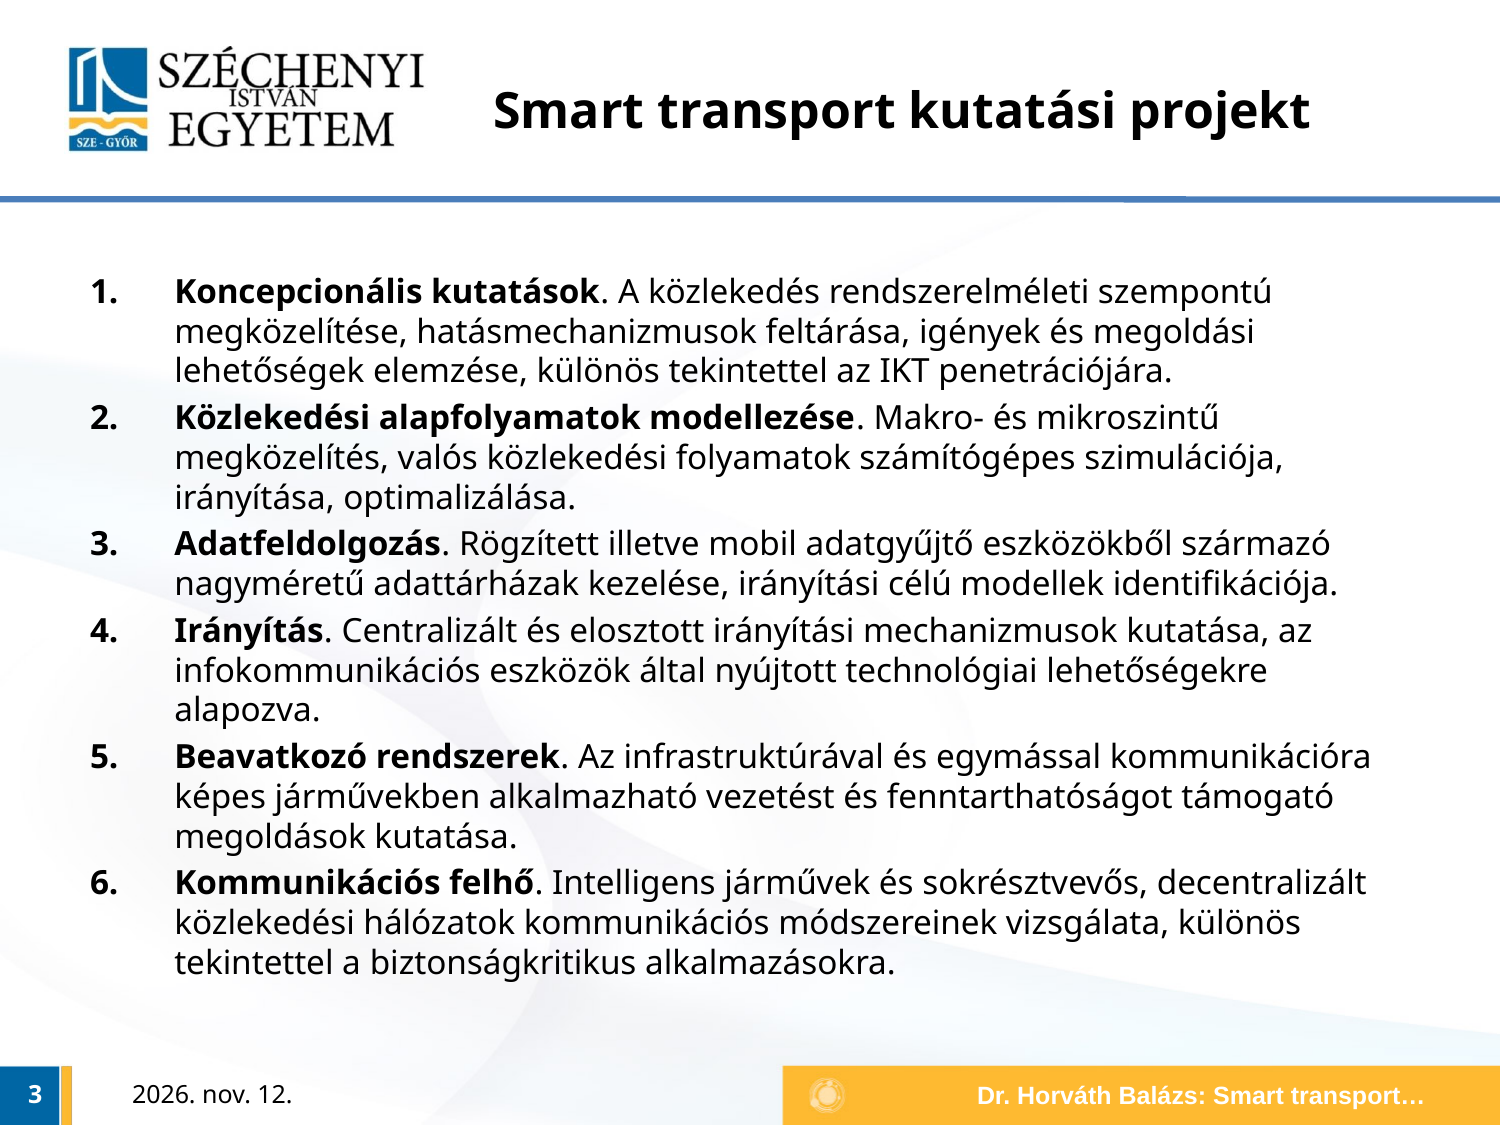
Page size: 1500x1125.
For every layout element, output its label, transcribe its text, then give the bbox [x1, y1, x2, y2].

title Smart transport kutatási projekt [478, 45, 1425, 173]
picture [0, 0, 1500, 196]
list Koncepcionális kutatások. A közlekedés rendszerelméleti szempontú megközelítése, hatásmechanizmusok feltárása, igények és megoldási lehetőségek elemzése, különös tekintettel az IKT penetrációjára. Közlekedési alapfolyamatok modellezése. Makro- és mikroszintű megközelítés, valós közlekedési folyamatok számítógépes szimulációja, irányítása, optimalizálása. Adatfeldolgozás. Rögzített illetve mobil adatgyűjtő eszközökből származó nagyméretű adattárházak kezelése, irányítási célú modellek identifikációja. Irányítás. Centralizált és elosztott irányítási mechanizmusok kutatása, az infokommunikációs eszközök által nyújtott technológiai lehetőségekre alapozva. Beavatkozó rendszerek. Az infrastruktúrával és egymással kommunikációra képes járművekben alkalmazható vezetést és fenntarthatóságot támogató megoldások kutatása. Kommunikációs felhő. Intelligens járművek és sokrésztvevős, decentralizált közlekedési hálózatok kommunikációs módszereinek vizsgálata, különös tekintettel a biztonságkritikus alkalmazásokra. [75, 262, 1425, 1005]
slide_number 3 [0, 1065, 71, 1125]
picture [0, 203, 1500, 1125]
footer Dr. Horváth Balázs: Smart transport… [878, 1065, 1442, 1125]
slide_number 2014. szeptember 10. [117, 1065, 550, 1125]
